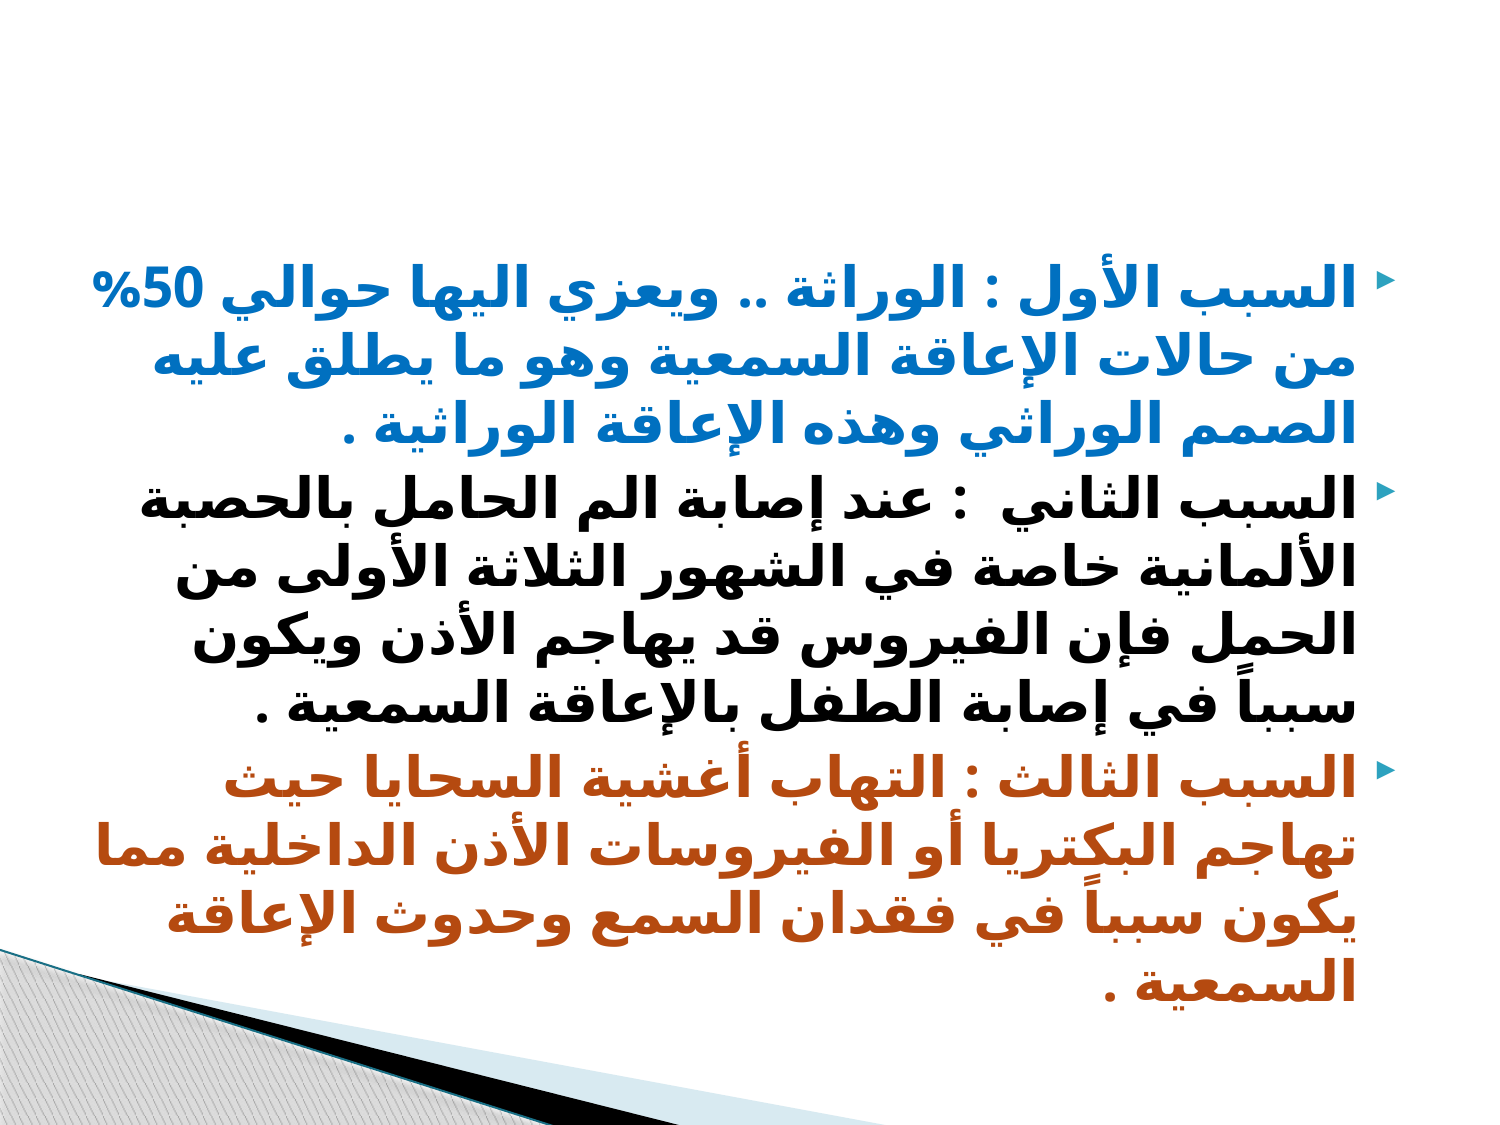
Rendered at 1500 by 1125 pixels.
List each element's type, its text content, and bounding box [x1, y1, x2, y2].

list السبب الأول : الوراثة .. ويعزي اليها حوالي 50% من حالات الإعاقة السمعية وهو ما يطلق عليه الصمم الوراثي وهذه الإعاقة الوراثية . السبب الثاني : عند إصابة الم الحامل بالحصبة الألمانية خاصة في الشهور الثلاثة الأولى من الحمل فإن الفيروس قد يهاجم الأذن ويكون سبباً في إصابة الطفل بالإعاقة السمعية . السبب الثالث : التهاب أغشية السحايا حيث تهاجم البكتريا أو الفيروسات الأذن الداخلية مما يكون سبباً في فقدان السمع وحدوث الإعاقة السمعية . [75, 243, 1425, 1032]
